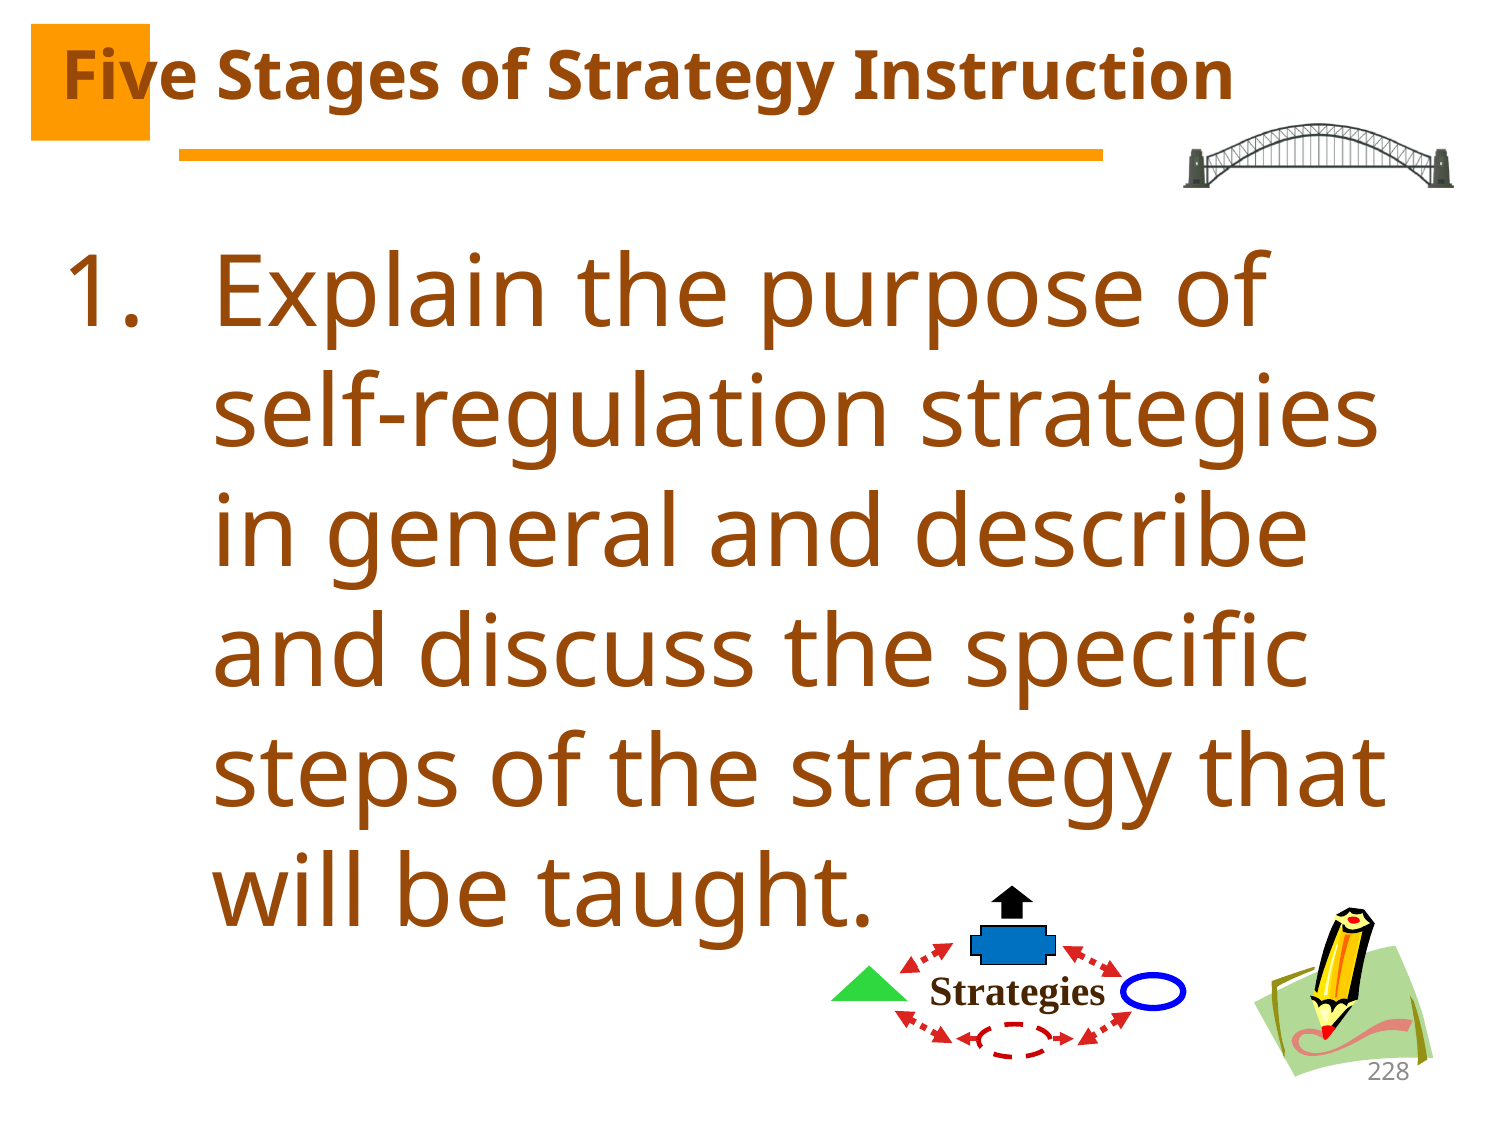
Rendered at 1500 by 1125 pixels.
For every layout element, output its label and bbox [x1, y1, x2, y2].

picture [1253, 904, 1437, 1080]
title [46, 0, 1335, 156]
picture [1183, 123, 1454, 189]
slide_number [1074, 1042, 1425, 1103]
text_box [830, 885, 1184, 1058]
text_box [29, 22, 46, 143]
list [46, 219, 1417, 1053]
